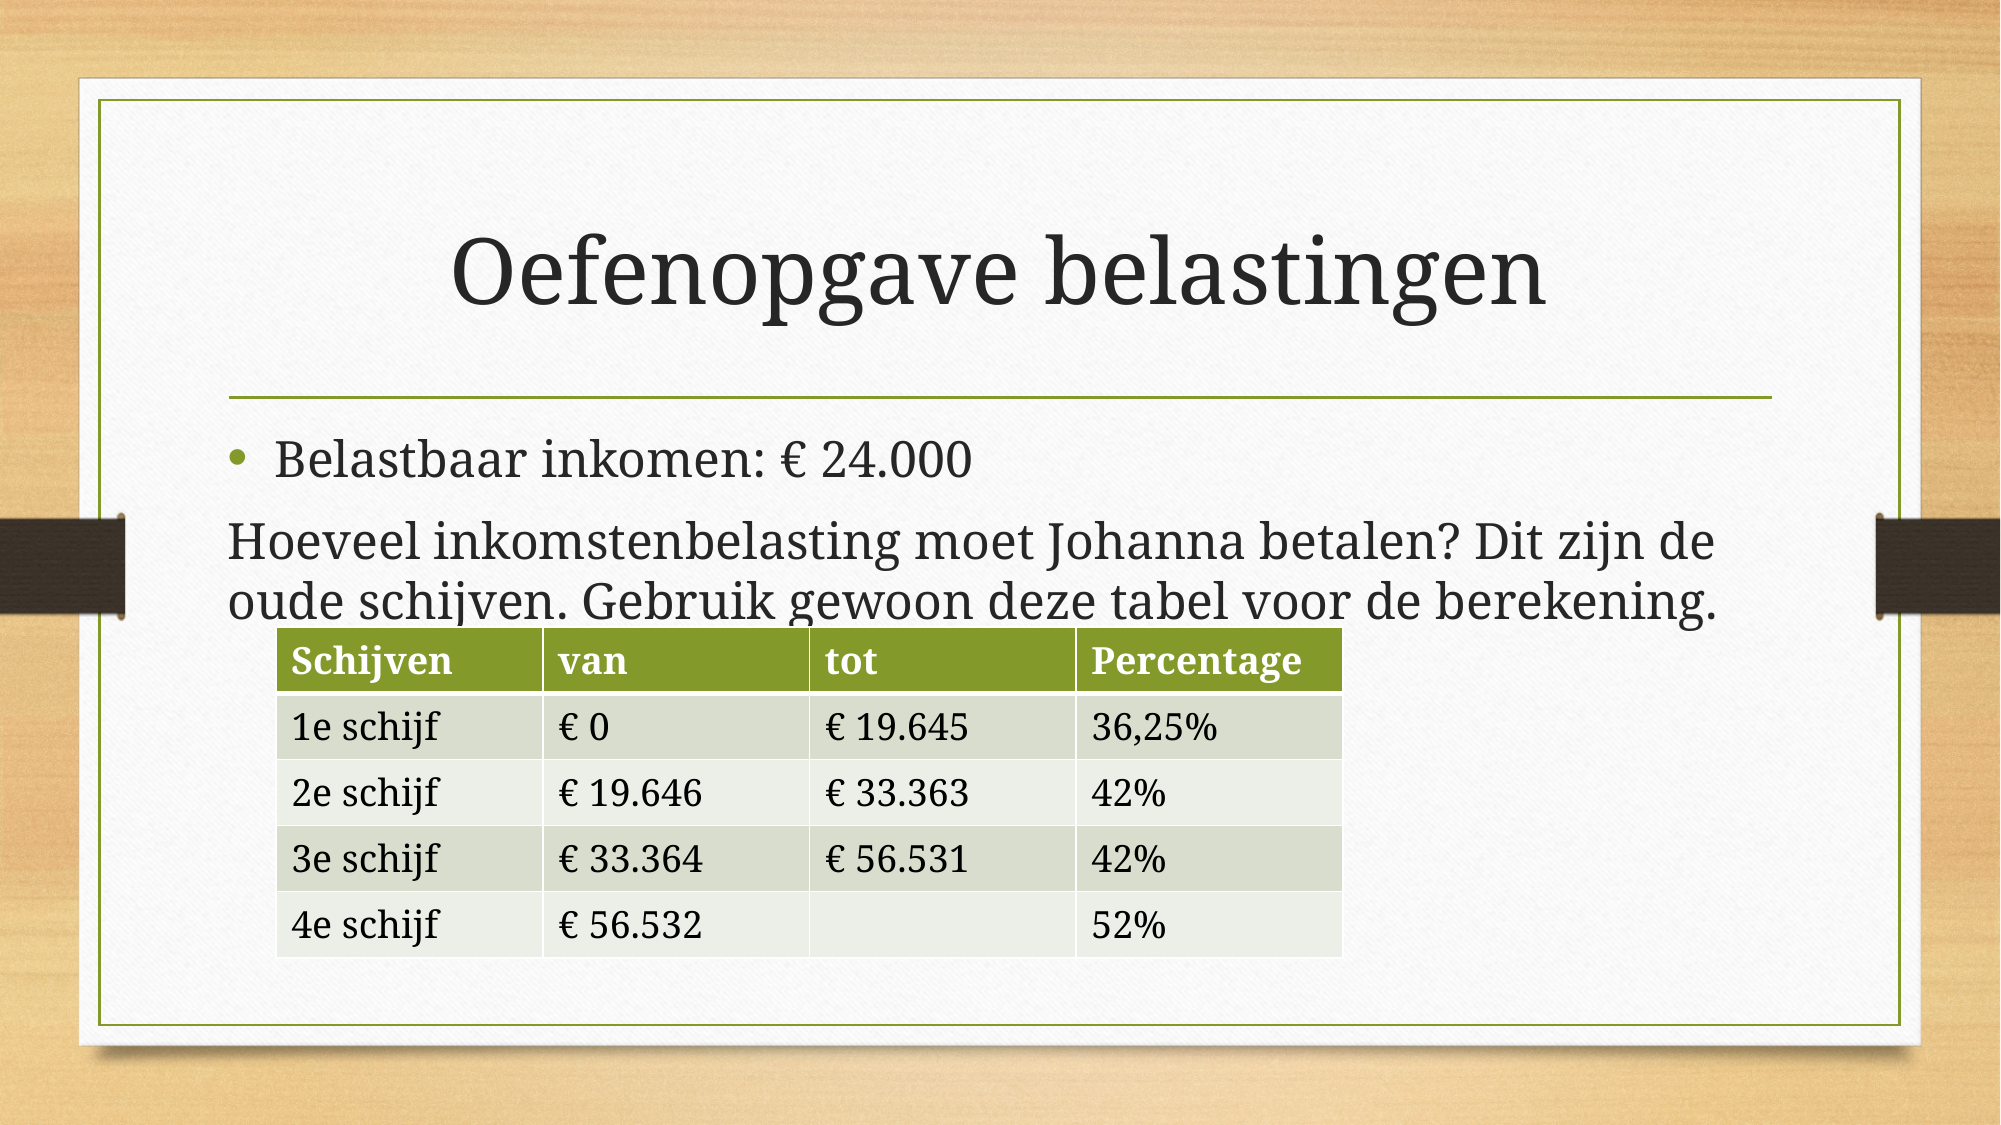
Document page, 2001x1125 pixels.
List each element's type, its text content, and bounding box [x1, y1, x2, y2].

table_cell 52% [1077, 892, 1342, 957]
table_header van [544, 628, 809, 691]
table_cell € 19.645 [810, 696, 1075, 759]
picture [0, 0, 2001, 1125]
table_cell 42% [1077, 826, 1342, 891]
table_cell € 56.531 [810, 826, 1075, 891]
table_cell 36,25% [1077, 696, 1342, 759]
table_cell 2e schijf [277, 760, 542, 825]
table_cell [810, 892, 1075, 957]
table_cell € 0 [544, 696, 809, 759]
table_header Schijven [277, 628, 542, 691]
table_cell 3e schijf [277, 826, 542, 891]
table_cell € 19.646 [544, 760, 809, 825]
table_cell € 33.364 [544, 826, 809, 891]
table_cell 4e schijf [277, 892, 542, 957]
table_header Percentage [1077, 628, 1342, 691]
table_cell 42% [1077, 760, 1342, 825]
table_cell € 56.532 [544, 892, 809, 957]
table_cell € 33.363 [810, 760, 1075, 825]
table_header tot [810, 628, 1075, 691]
title Oefenopgave belastingen [212, 161, 1788, 375]
list Belastbaar inkomen: € 24.000 Hoeveel inkomstenbelasting moet Johanna betalen? Dit zijn de oude schijven. Gebruik gewoon deze tabel voor de berekening. [212, 419, 1788, 964]
table_cell 1e schijf [277, 696, 542, 759]
